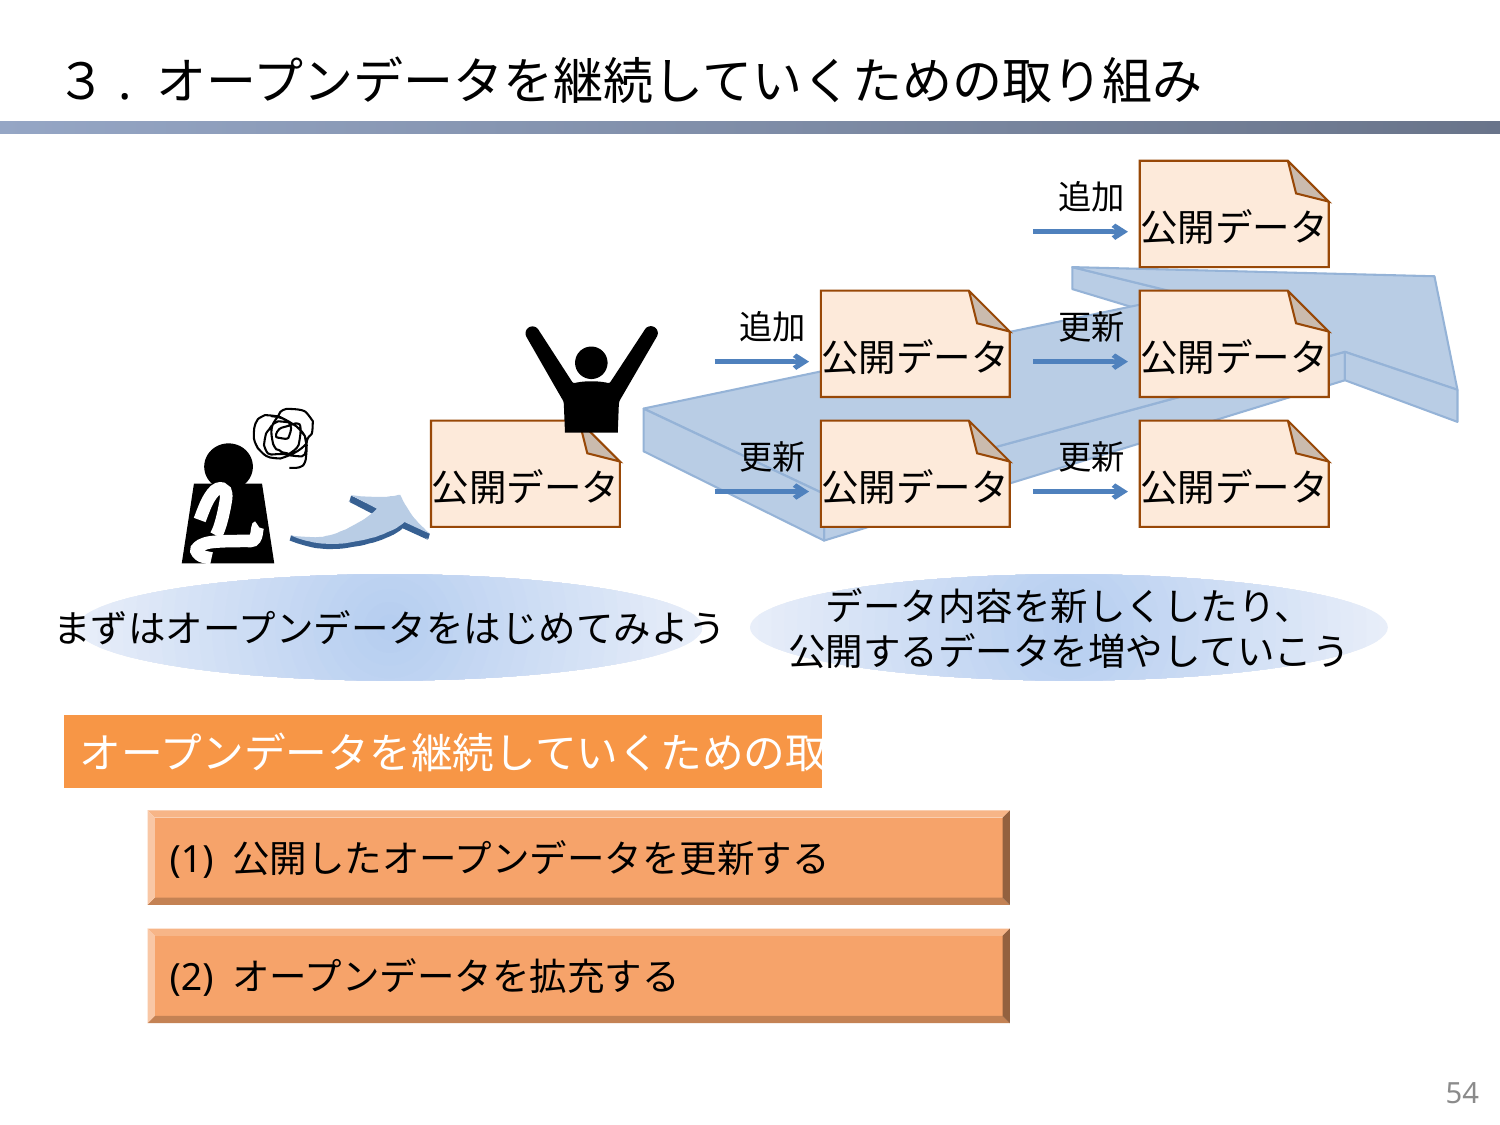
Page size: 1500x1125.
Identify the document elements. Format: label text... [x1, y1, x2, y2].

text_box まずはオープンデータをはじめてみよう [76, 574, 703, 681]
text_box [182, 444, 274, 563]
text_box データ内容を新しくしたり、 公開するデータを増やしていこう [750, 574, 1388, 681]
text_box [1139, 420, 1329, 527]
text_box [820, 290, 1010, 398]
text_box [430, 420, 620, 527]
text_box オープンデータを継続していくための取り組み [64, 715, 822, 788]
title ３. オープンデータを継続していくための取り組み [41, 48, 1459, 119]
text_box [820, 420, 1010, 527]
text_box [1139, 290, 1329, 398]
slide_number 53 [1411, 1070, 1495, 1118]
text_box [1139, 160, 1329, 268]
text_box [252, 407, 314, 469]
text_box 追加 [1033, 160, 1139, 232]
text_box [525, 326, 658, 433]
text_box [643, 267, 1459, 541]
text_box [296, 485, 431, 562]
text_box (1) 公開したオープンデータを更新する [147, 810, 1010, 905]
text_box (2) オープンデータを拡充する [147, 928, 1010, 1024]
